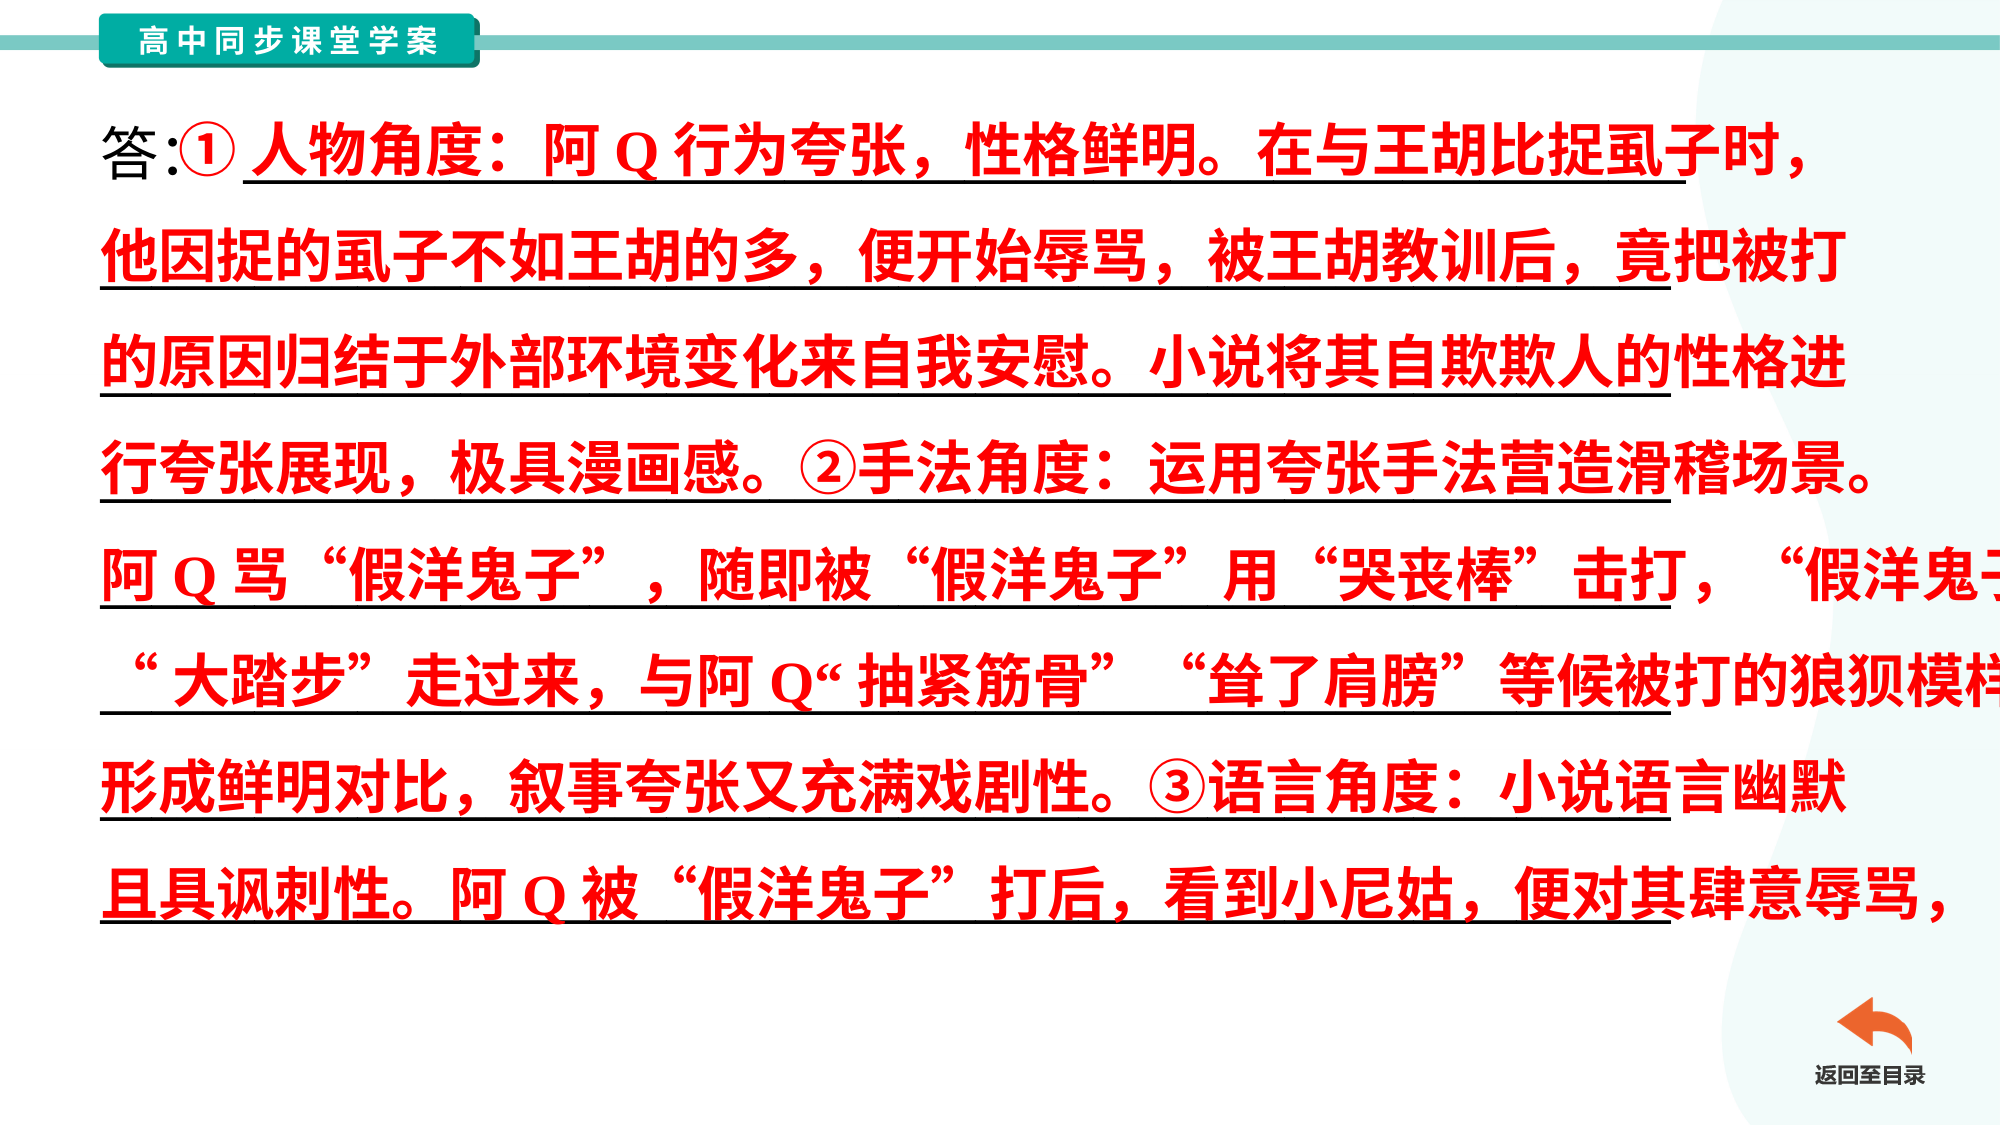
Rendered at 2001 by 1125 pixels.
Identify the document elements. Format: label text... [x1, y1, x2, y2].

picture [0, 0, 2000, 1125]
text_box ①人物角度：阿Q行为夸张，性格鲜明。在与王胡比捉虱子时， 他因捉的虱子不如王胡的多，便开始辱骂，被王胡教训后，竟把被打 的原因归结于外部环境变化来自我安慰。小说将其自欺欺人的性格进 行夸张展现，极具漫画感。②手法角度：运用夸张手法营造滑稽场景。 阿Q骂“假洋鬼子”，随即被“假洋鬼子”用“哭丧棒”击打，“假洋鬼子” “大踏步”走过来，与阿Q“抽紧筋骨”“耸了肩膀”等候被打的狼狈模样 形成鲜明对比，叙事夸张又充满戏剧性。③语言角度：小说语言幽默 且具讽刺性。阿Q被“假洋鬼子”打后，看到小尼姑，便对其肆意辱骂， [100, 76, 1899, 927]
